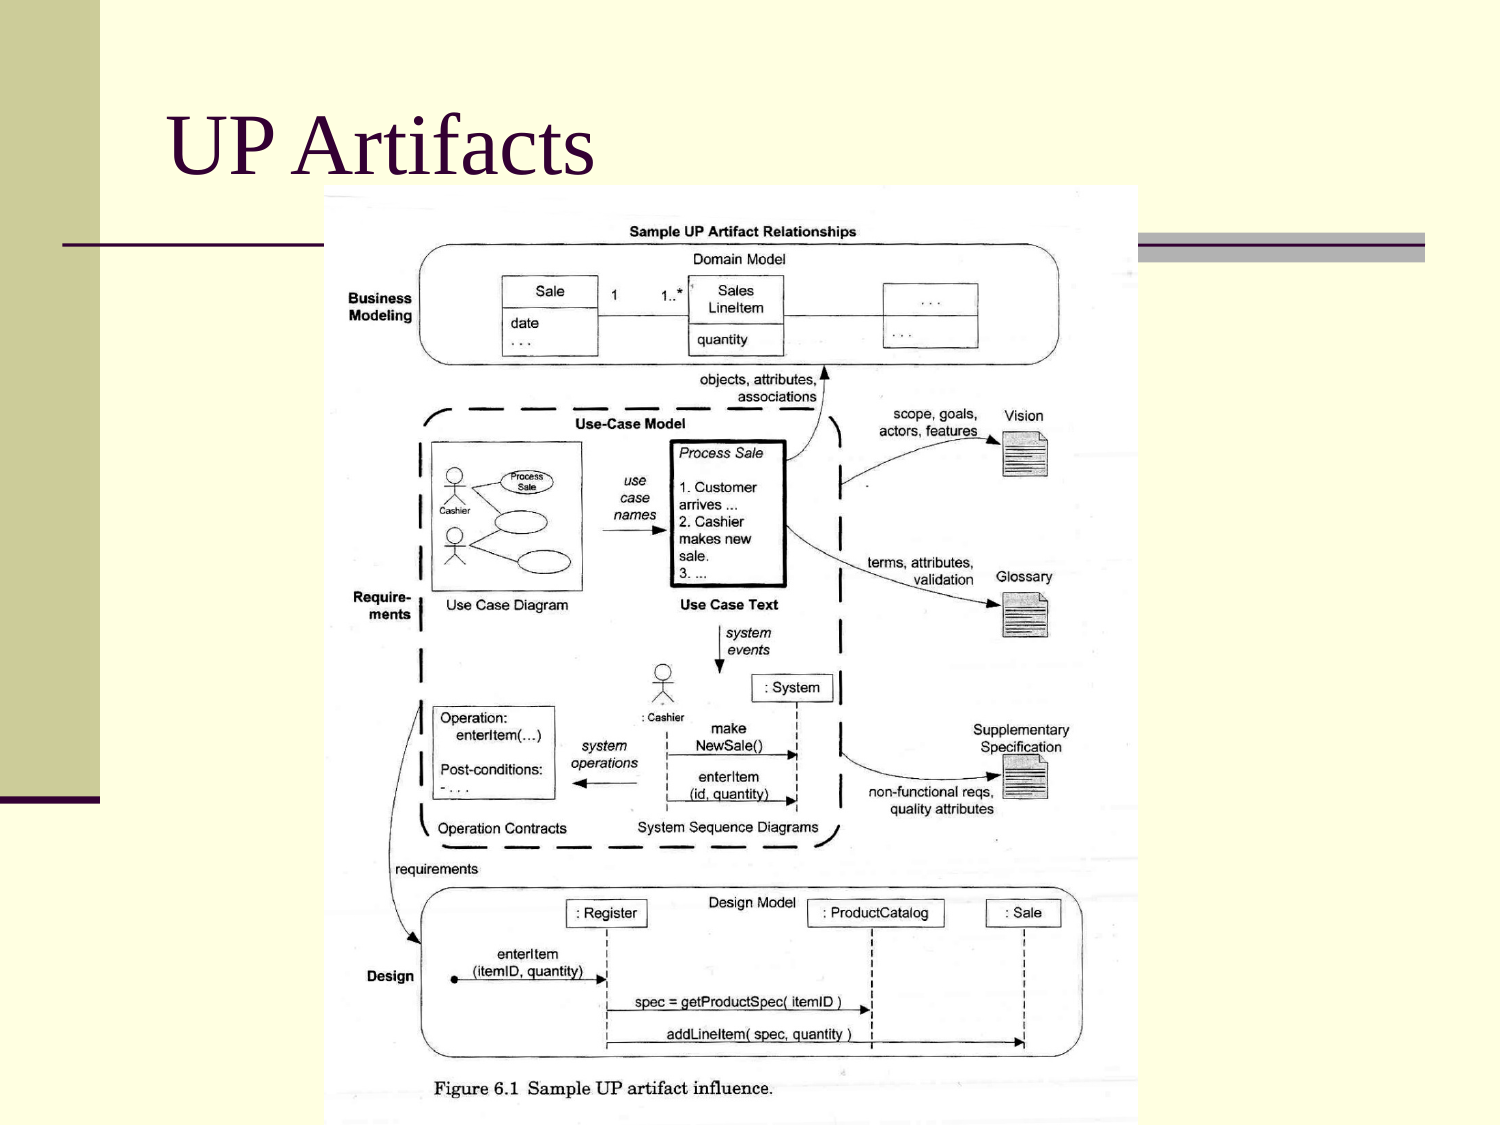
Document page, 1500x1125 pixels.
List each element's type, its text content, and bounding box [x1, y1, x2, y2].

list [324, 184, 1138, 1125]
title UP Artifacts [149, 45, 1426, 234]
